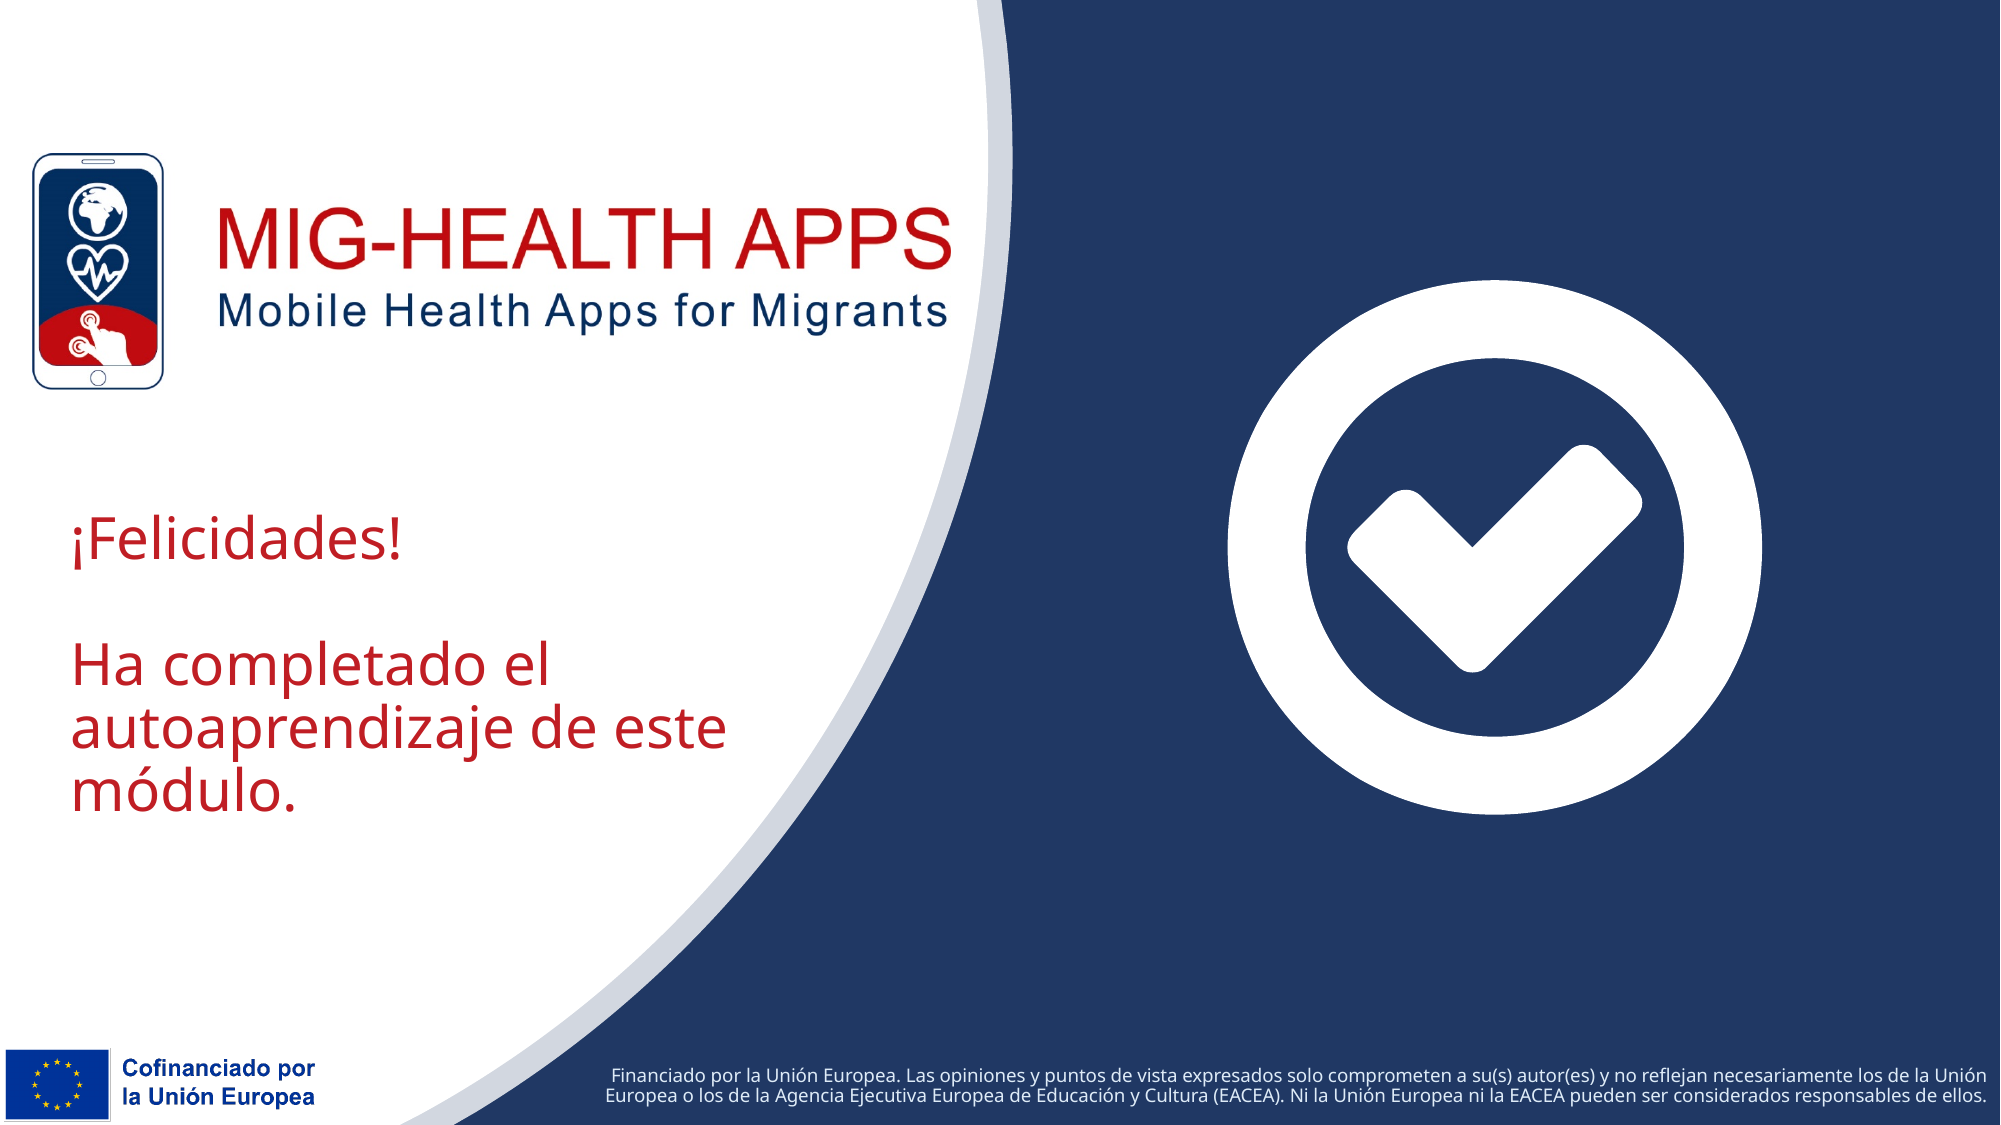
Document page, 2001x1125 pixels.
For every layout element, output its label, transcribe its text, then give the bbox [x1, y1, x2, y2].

text_box [404, 854, 771, 1125]
picture [70, 569, 452, 951]
picture [32, 153, 951, 390]
picture [0, 1044, 330, 1125]
picture [1226, 280, 1763, 816]
text_box [882, 0, 1014, 685]
text_box Financiado por la Unión Europea. Las opiniones y puntos de vista expresados solo comprometen a su(s) autor(es) y no reflejan necesariamente los de la Unión Europea o los de la Agencia Ejecutiva Europea de Educación y Cultura (EACEA). Ni la Unión Europea ni la EACEA pueden ser considerados responsables de ellos. [579, 1050, 2000, 1124]
text_box ¡Felicidades! Ha completado el autoaprendizaje de este módulo. [55, 479, 882, 854]
text_box [0, 0, 990, 1125]
